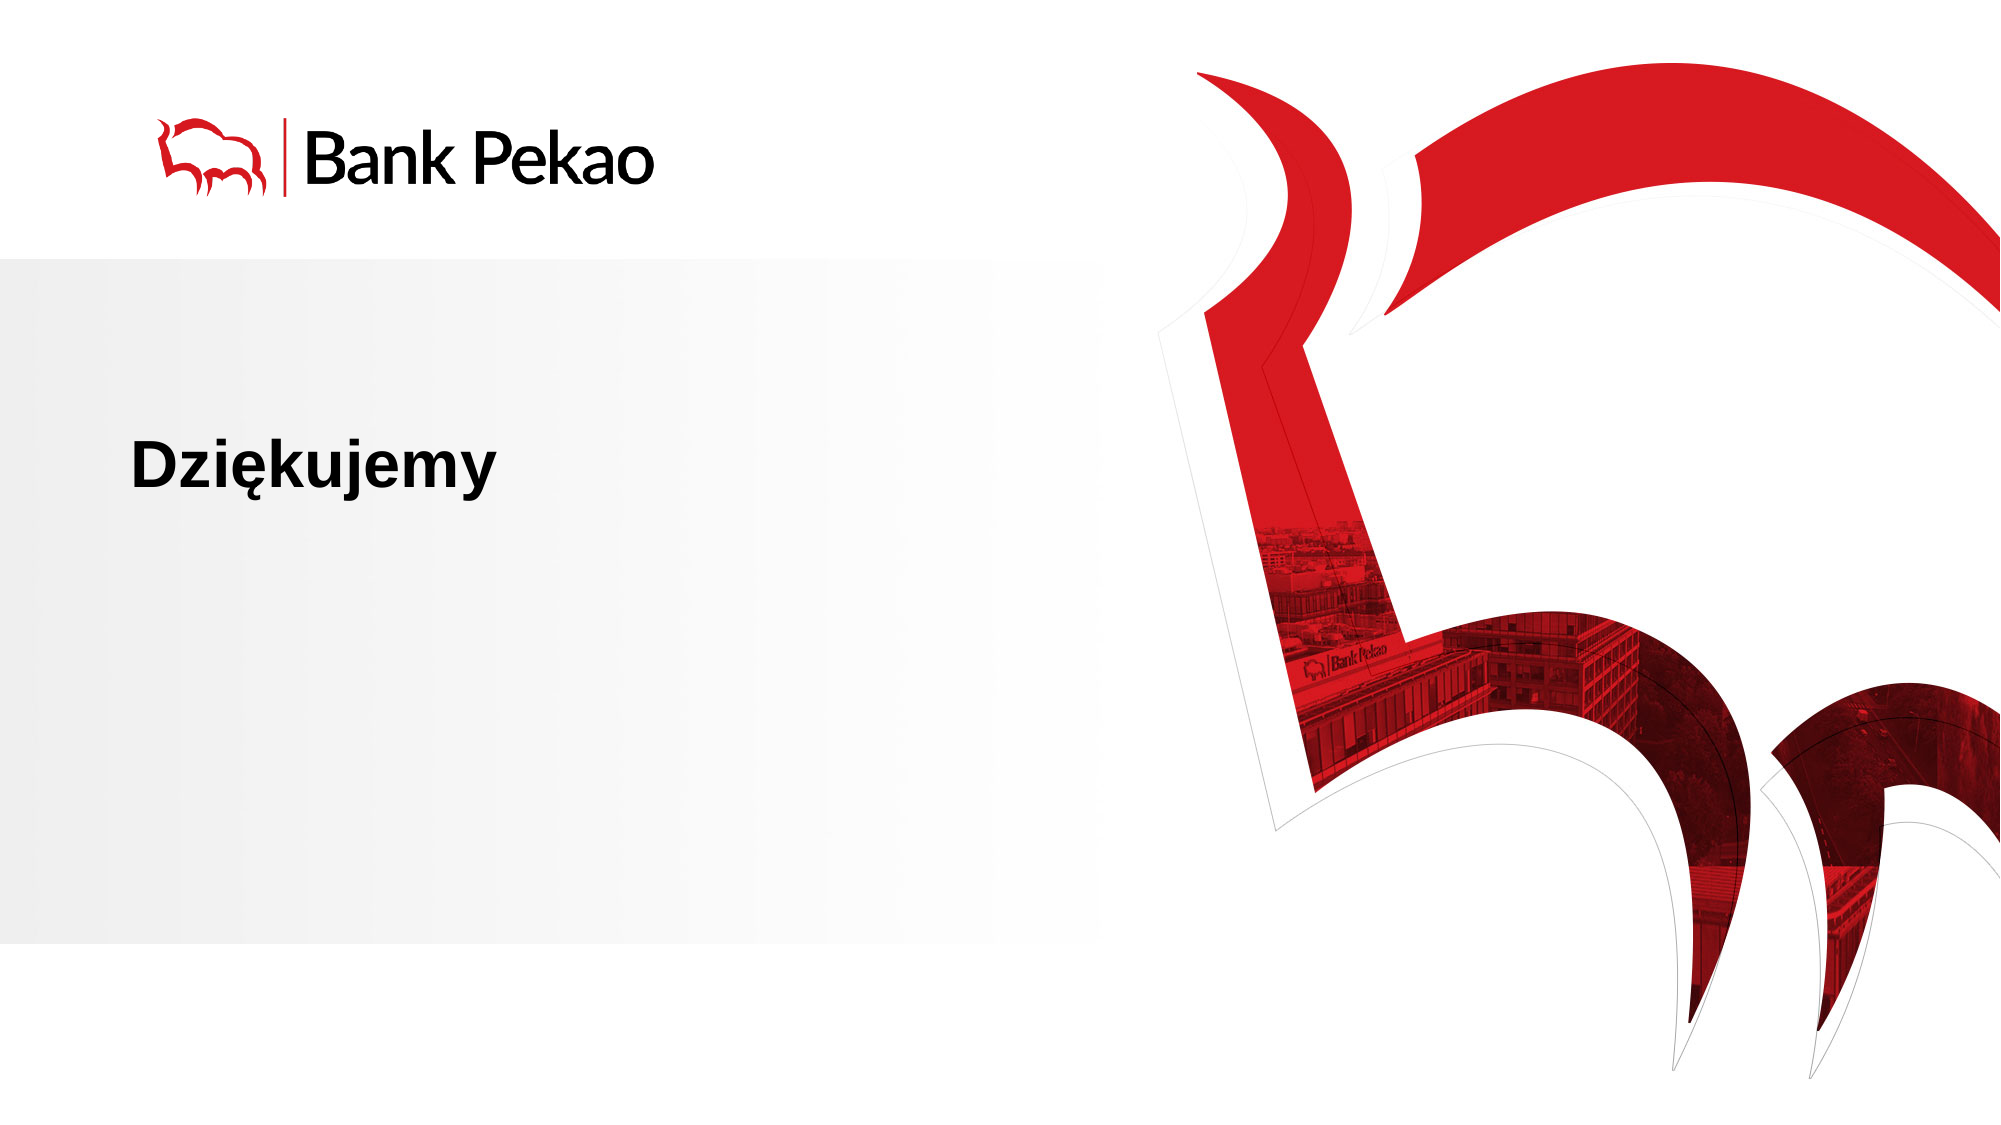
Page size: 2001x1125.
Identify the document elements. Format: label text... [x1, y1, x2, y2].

picture [0, 0, 2000, 1124]
text_box Dziękujemy [115, 359, 1199, 508]
